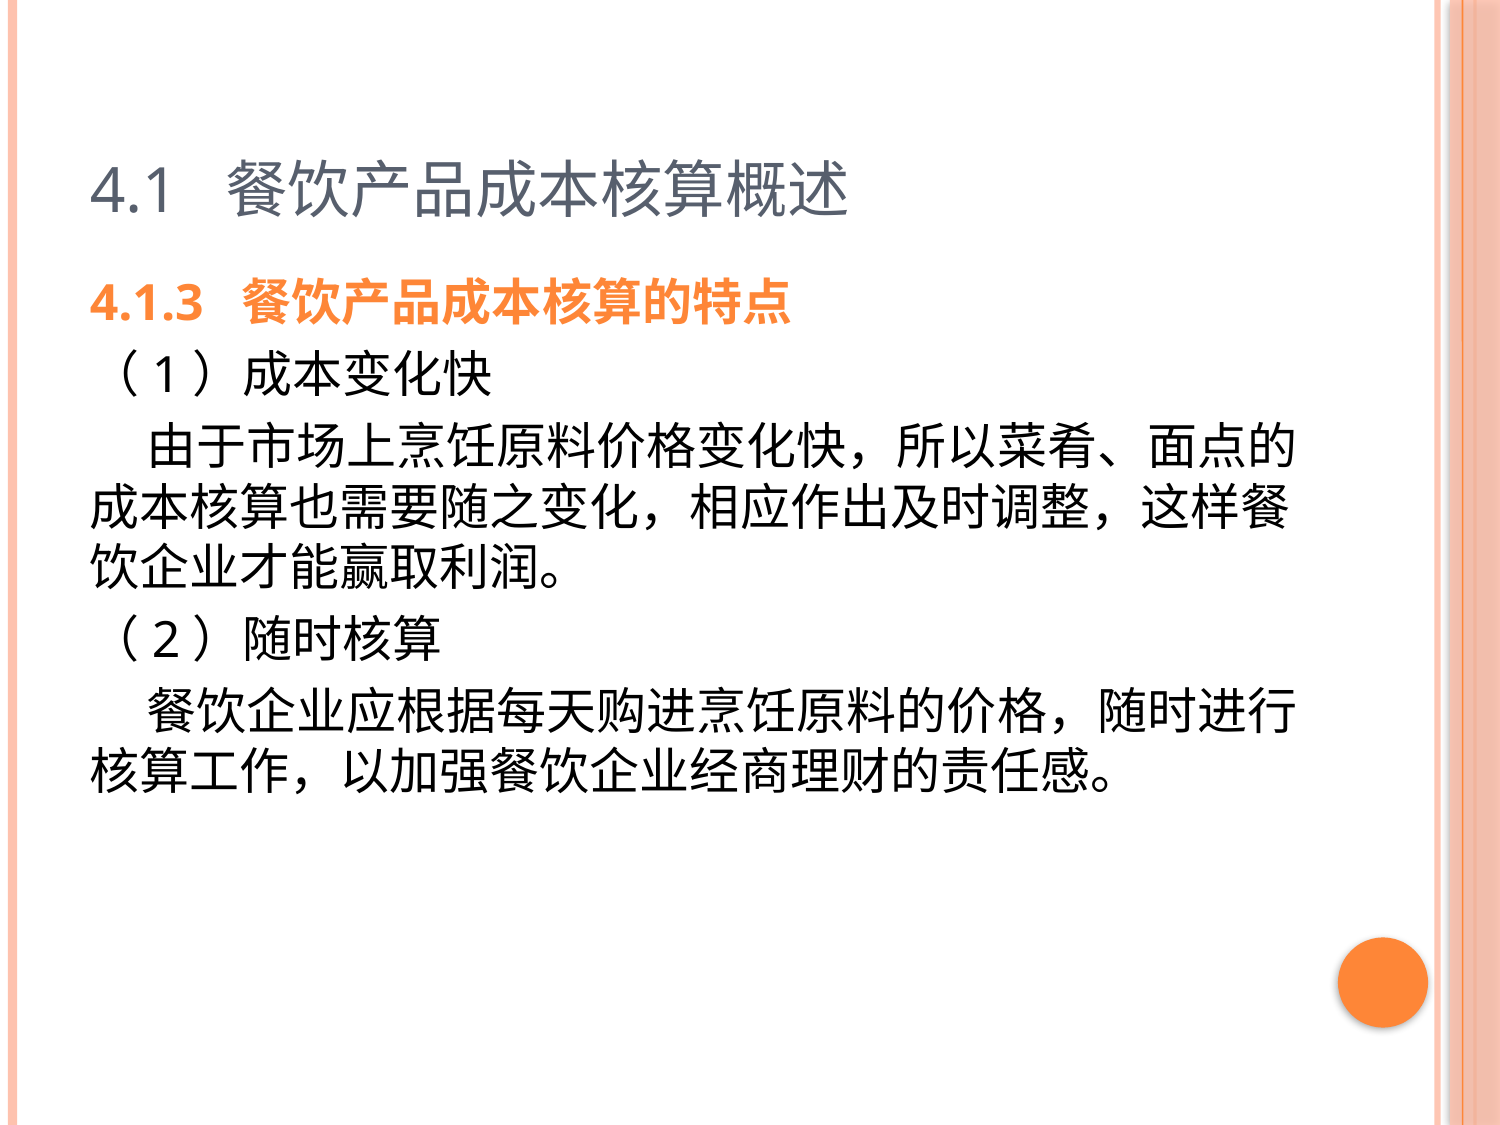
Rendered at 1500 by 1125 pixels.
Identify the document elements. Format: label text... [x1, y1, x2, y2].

title 4.1 餐饮产品成本核算概述 [75, 45, 1300, 233]
list 4.1.3 餐饮产品成本核算的特点 （1）成本变化快 由于市场上烹饪原料价格变化快，所以菜肴、面点的成本核算也需要随之变化，相应作出及时调整，这样餐饮企业才能赢取利润。 （2）随时核算 餐饮企业应根据每天购进烹饪原料的价格，随时进行核算工作，以加强餐饮企业经商理财的责任感。 [74, 262, 1329, 1063]
